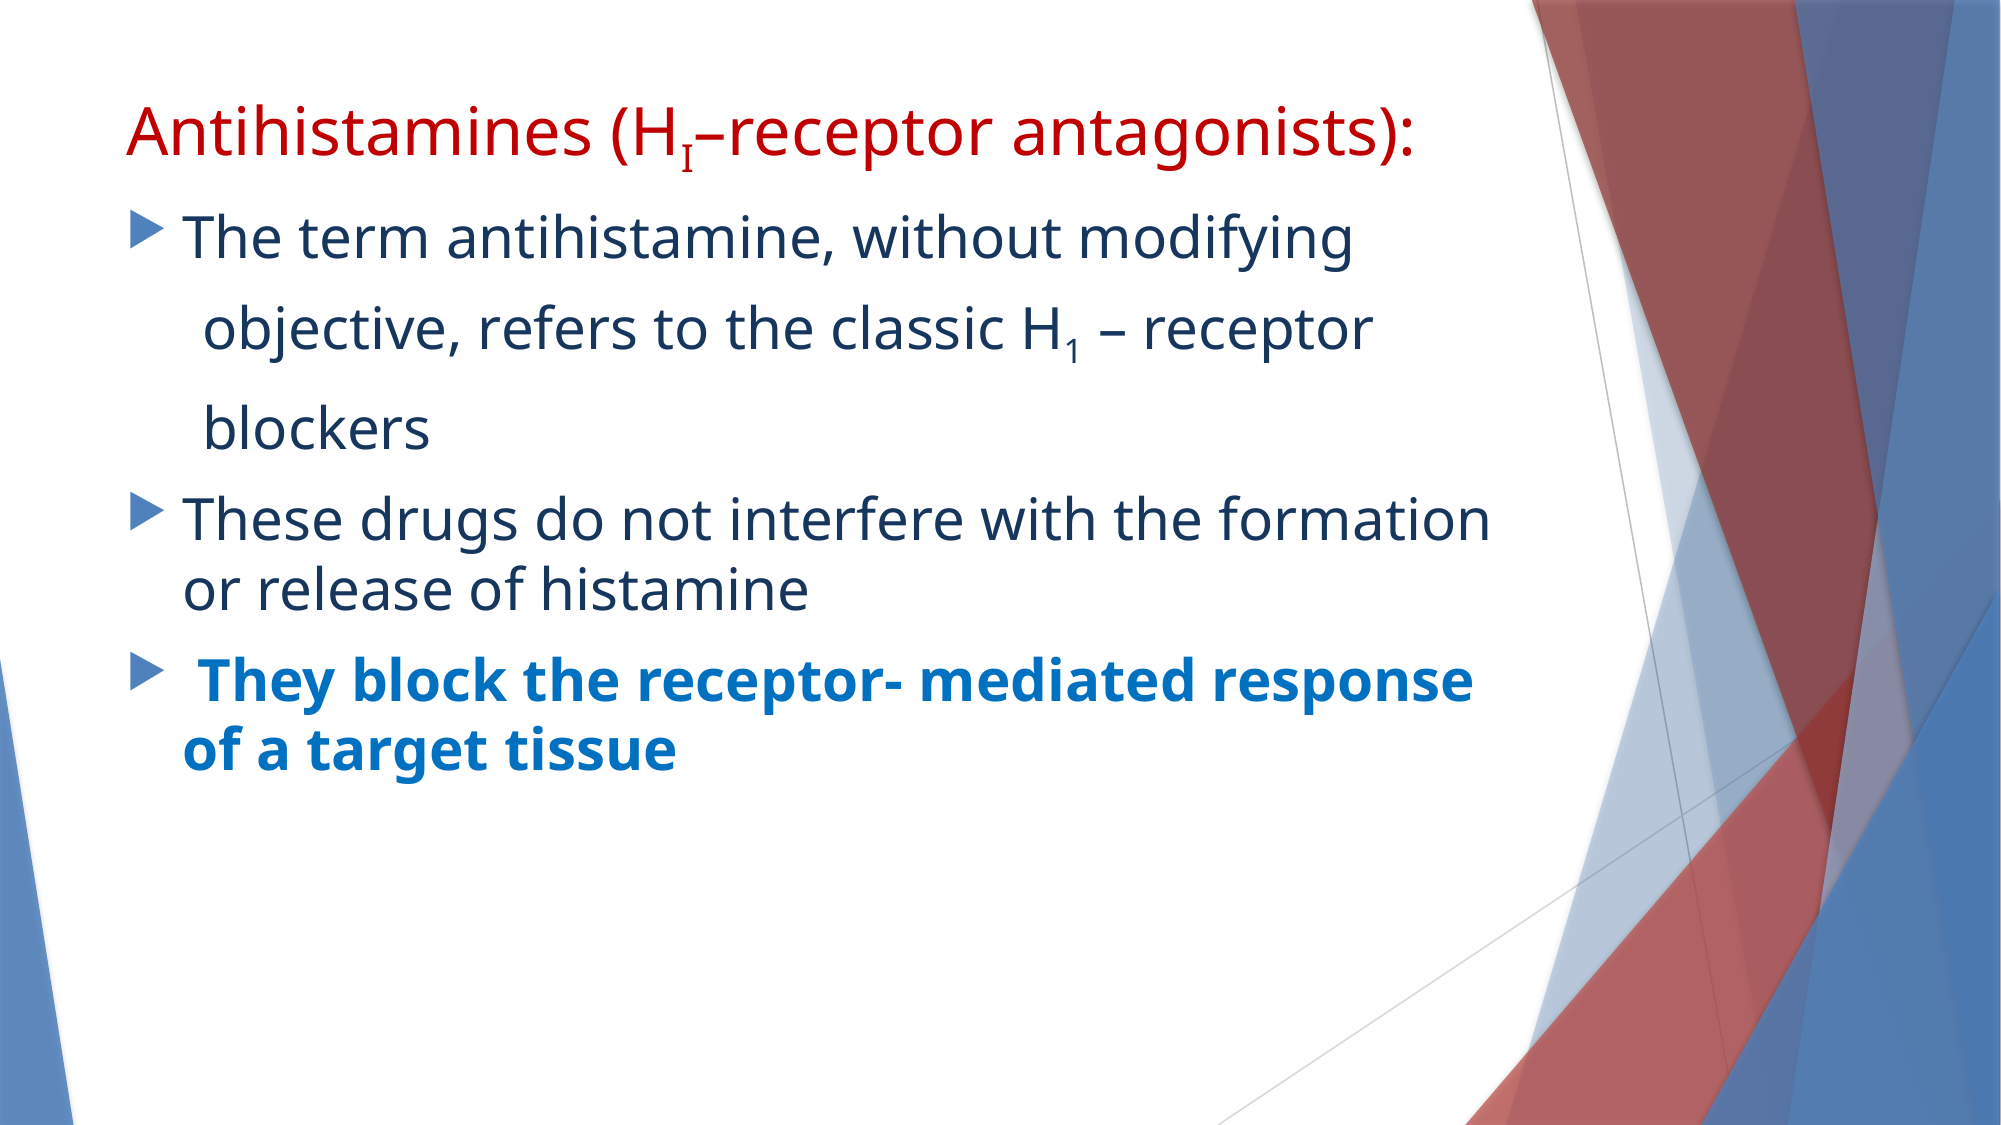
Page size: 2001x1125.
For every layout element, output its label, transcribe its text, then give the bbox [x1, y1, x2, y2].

list Antihistamines (HI–receptor antagonists): The term antihistamine, without modifying objective, refers to the classic H1 – receptor blockers These drugs do not interfere with the formation or release of histamine They block the receptor- mediated response of a target tissue [111, 81, 1522, 992]
